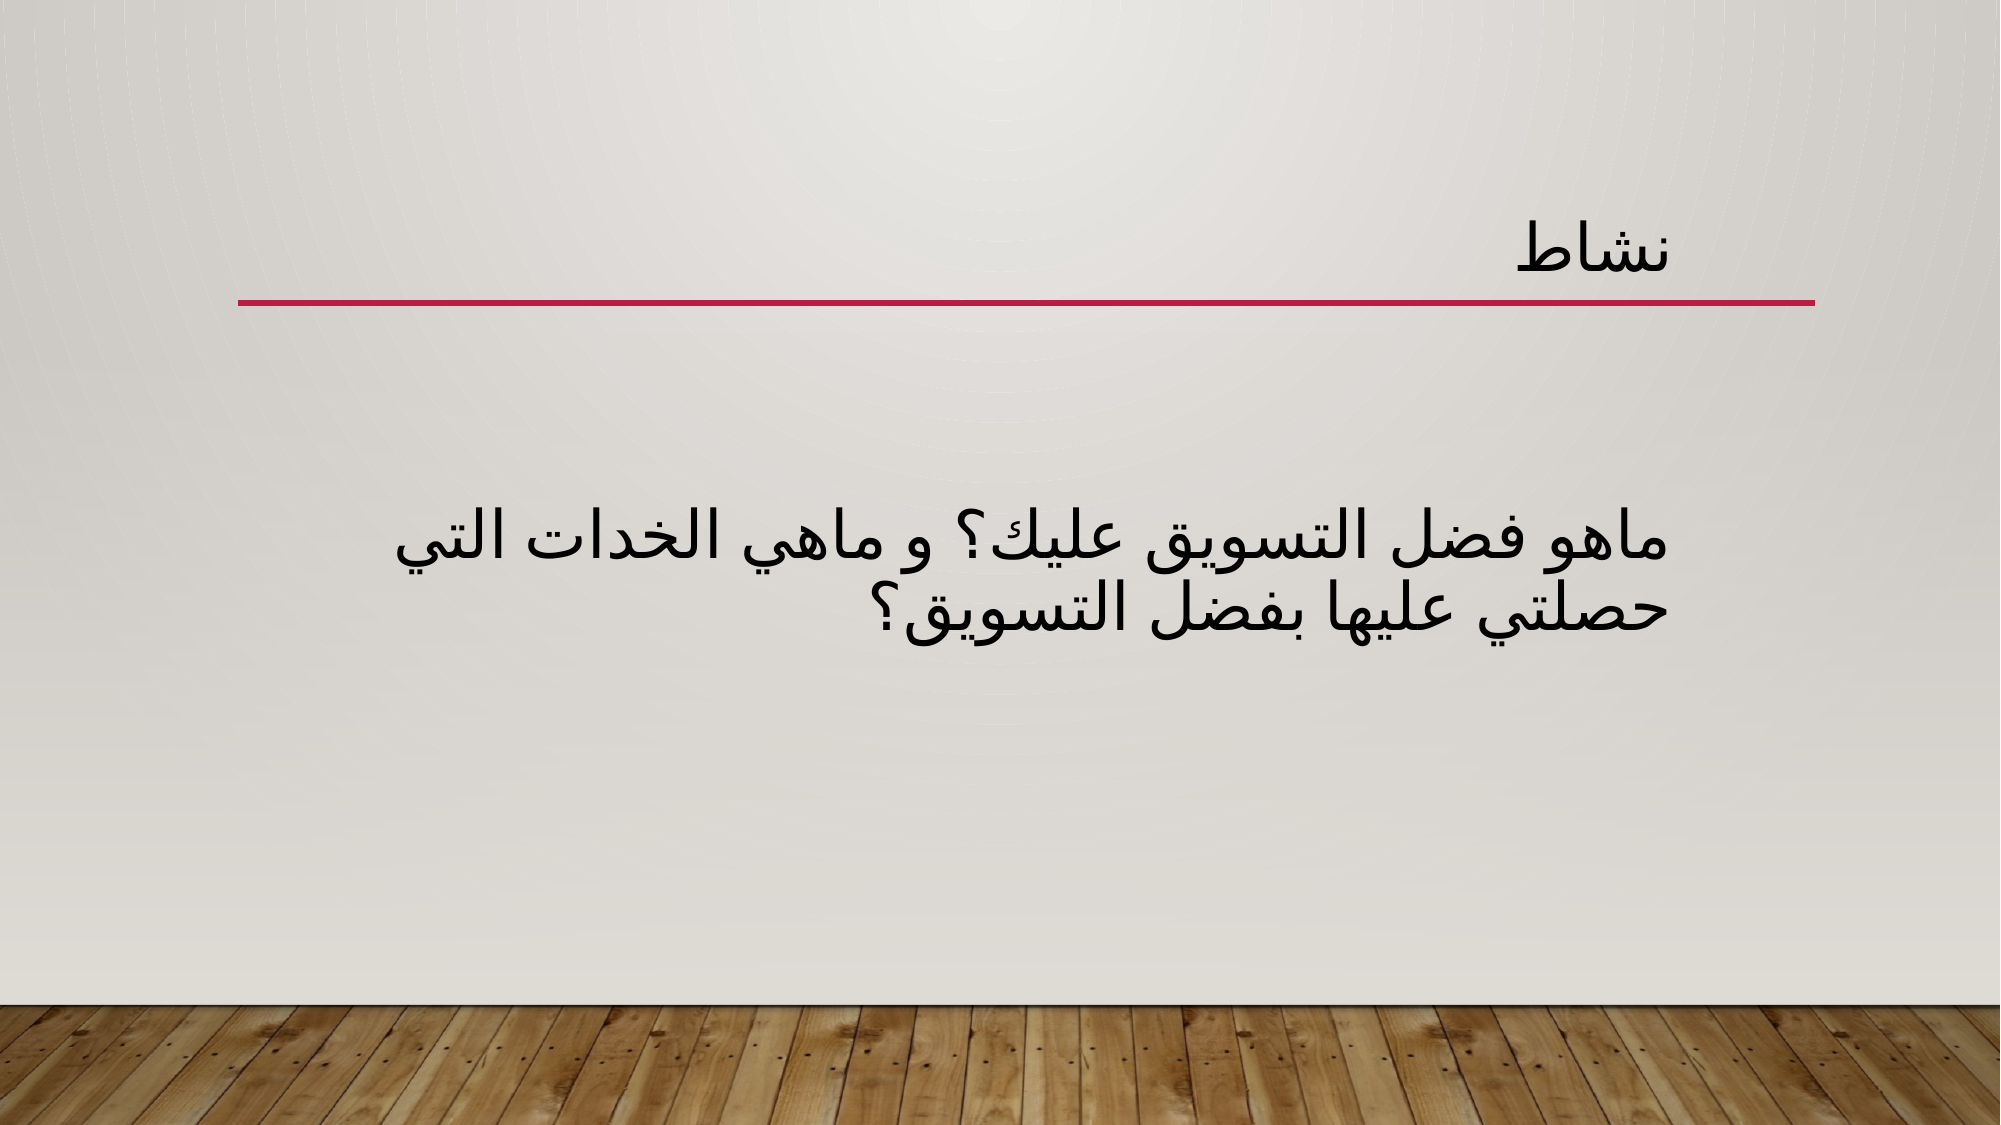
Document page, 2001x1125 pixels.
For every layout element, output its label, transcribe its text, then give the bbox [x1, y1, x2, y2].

title نشاط ماهو فضل التسويق عليك؟ و ماهي الخدات التي حصلتي عليها بفضل التسويق؟ [238, 205, 1688, 381]
picture [0, 1005, 2000, 1125]
